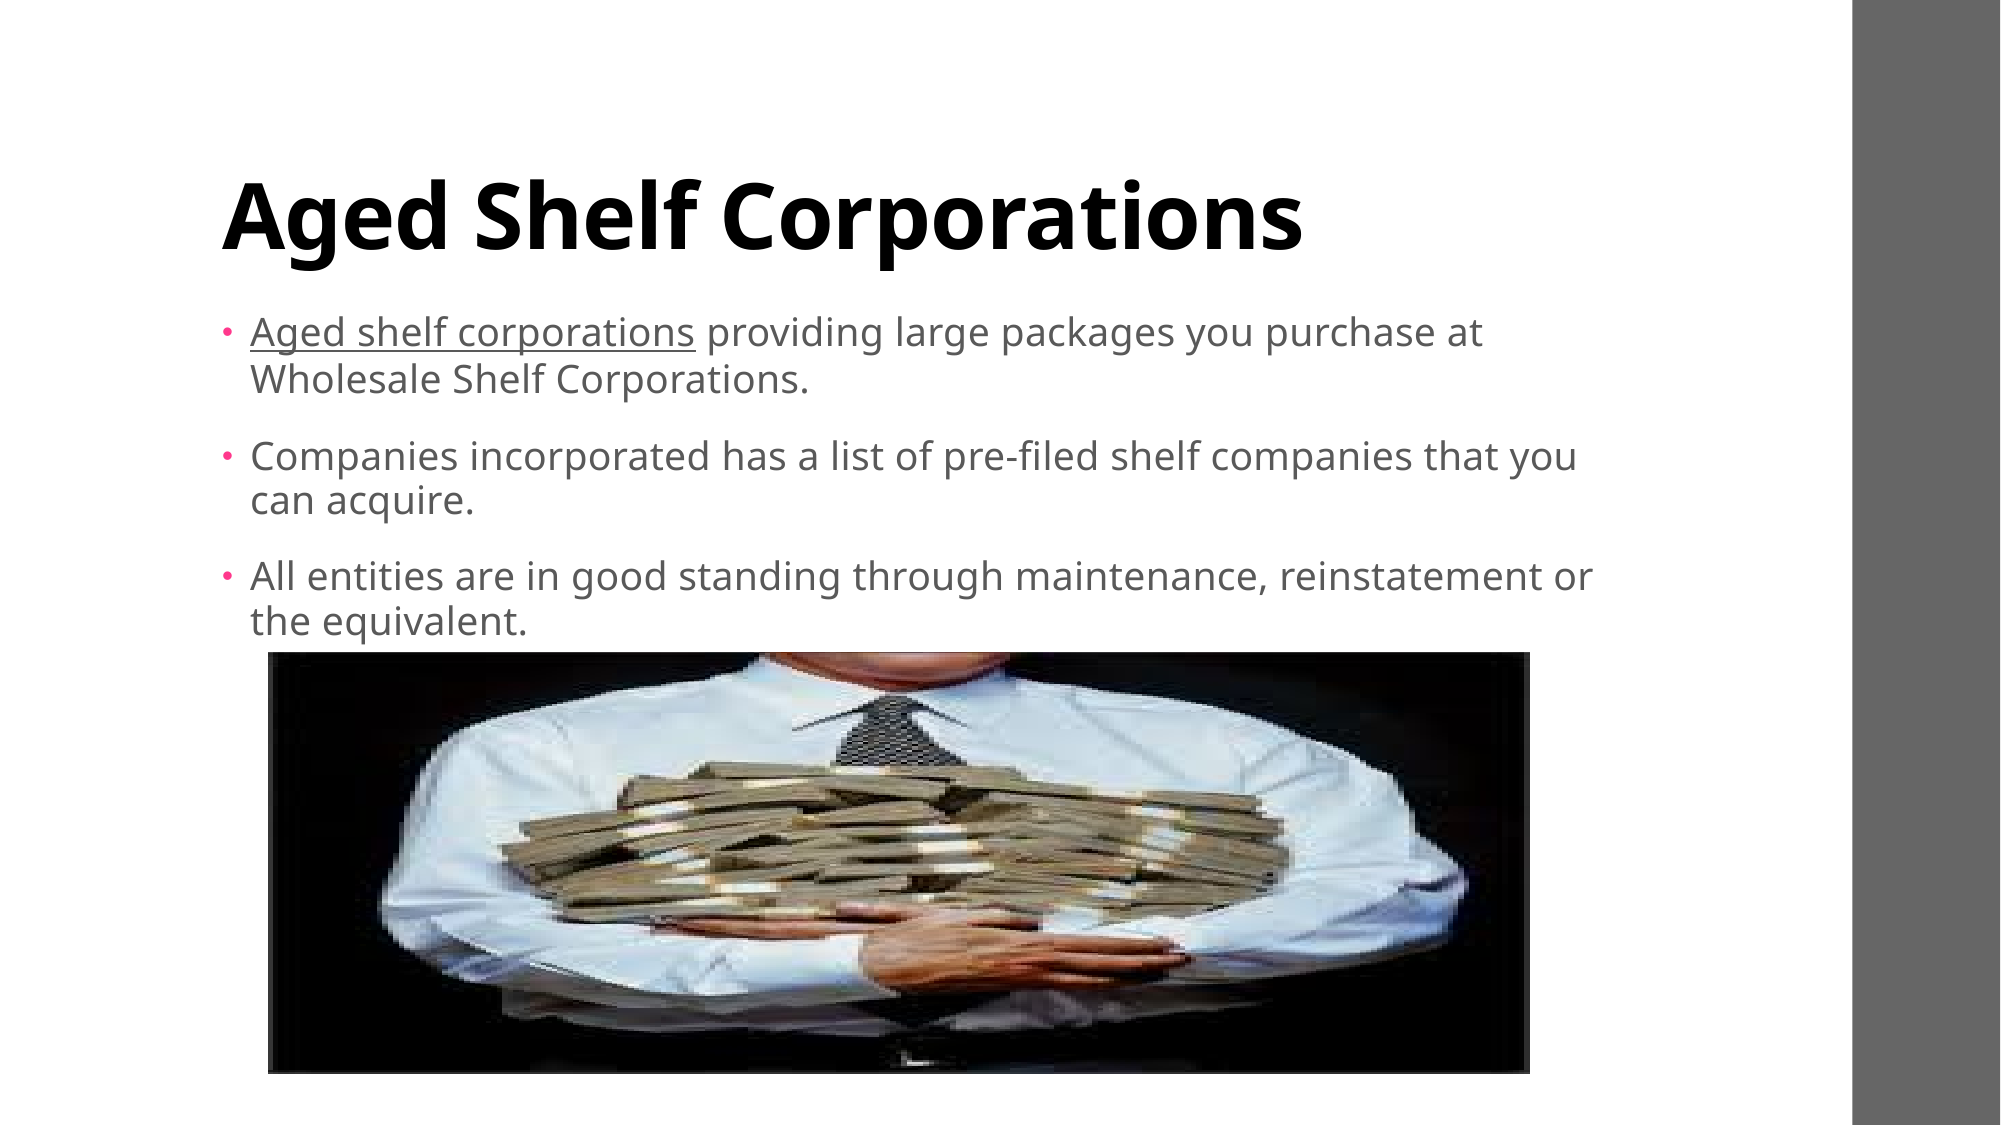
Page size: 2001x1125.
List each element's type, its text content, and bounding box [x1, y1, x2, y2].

list Aged shelf corporations providing large packages you purchase at Wholesale Shelf Corporations. Companies incorporated has a list of pre-filed shelf companies that you can acquire. All entities are in good standing through maintenance, reinstatement or the equivalent. [206, 299, 1617, 653]
title Aged Shelf Corporations [206, 43, 1797, 278]
picture [268, 652, 1530, 1074]
